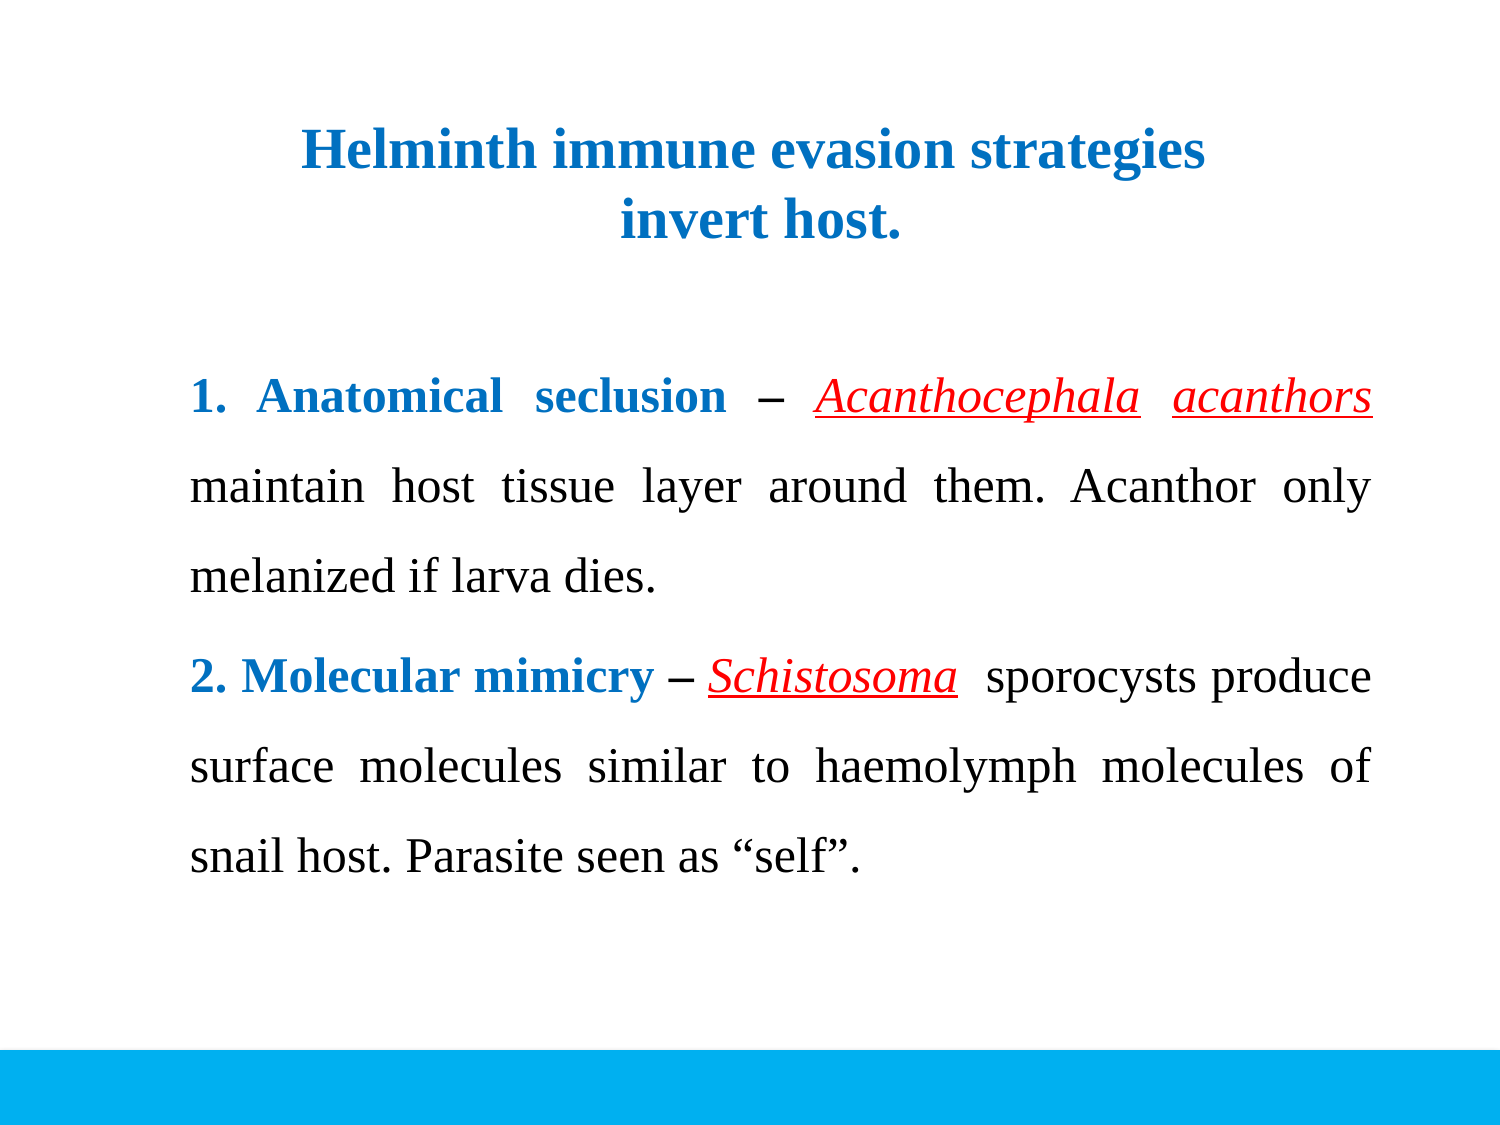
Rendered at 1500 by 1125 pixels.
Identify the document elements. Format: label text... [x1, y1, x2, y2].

text_box [0, 1049, 1500, 1125]
title Helminth immune evasion strategies invert host. [150, 62, 1388, 298]
list 1. Anatomical seclusion – Acanthocephala acanthors maintain host tissue layer around them. Acanthor only melanized if larva dies. 2. Molecular mimicry – Schistosoma sporocysts produce surface molecules similar to haemolymph molecules of snail host. Parasite seen as “self”. [174, 324, 1388, 1000]
